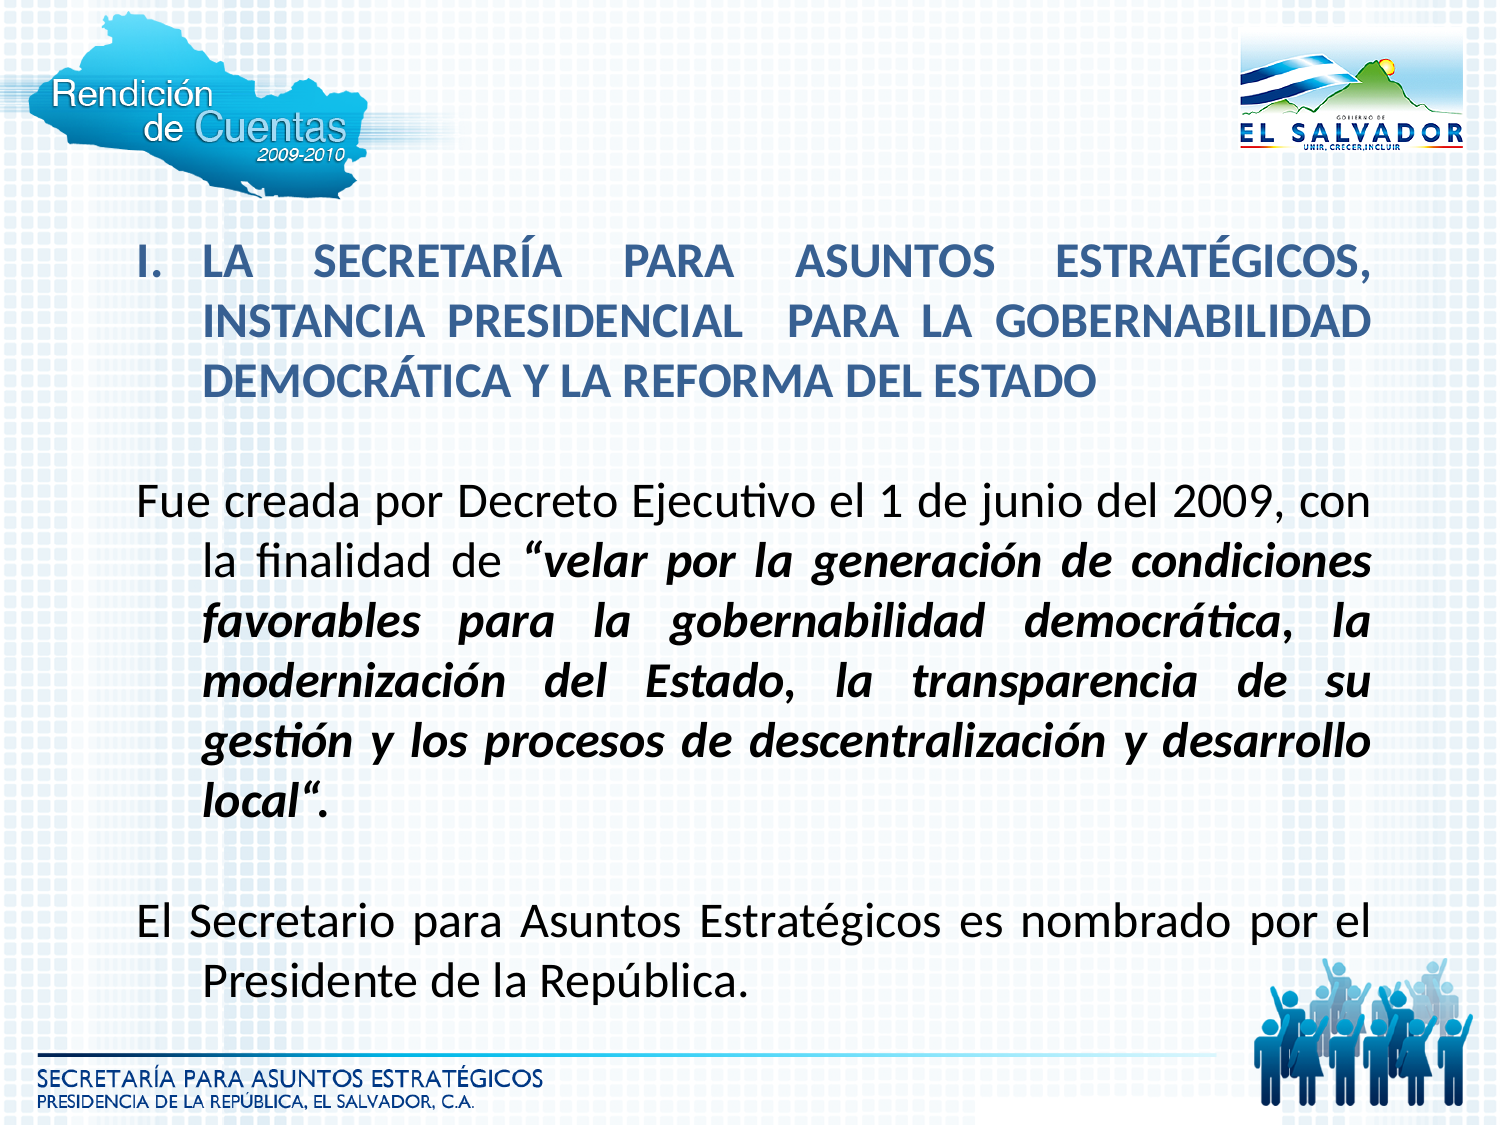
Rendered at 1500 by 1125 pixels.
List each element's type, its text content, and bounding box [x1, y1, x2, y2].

text_box LA SECRETARÍA PARA ASUNTOS ESTRATÉGICOS, INSTANCIA PRESIDENCIAL PARA LA GOBERNABILIDAD DEMOCRÁTICA Y LA REFORMA DEL ESTADO Fue creada por Decreto Ejecutivo el 1 de junio del 2009, con la finalidad de “velar por la generación de condiciones favorables para la gobernabilidad democrática, la modernización del Estado, la transparencia de su gestión y los procesos de descentralización y desarrollo local“. El Secretario para Asuntos Estratégicos es nombrado por el Presidente de la República. [122, 219, 1388, 1015]
picture [0, 0, 1500, 1125]
